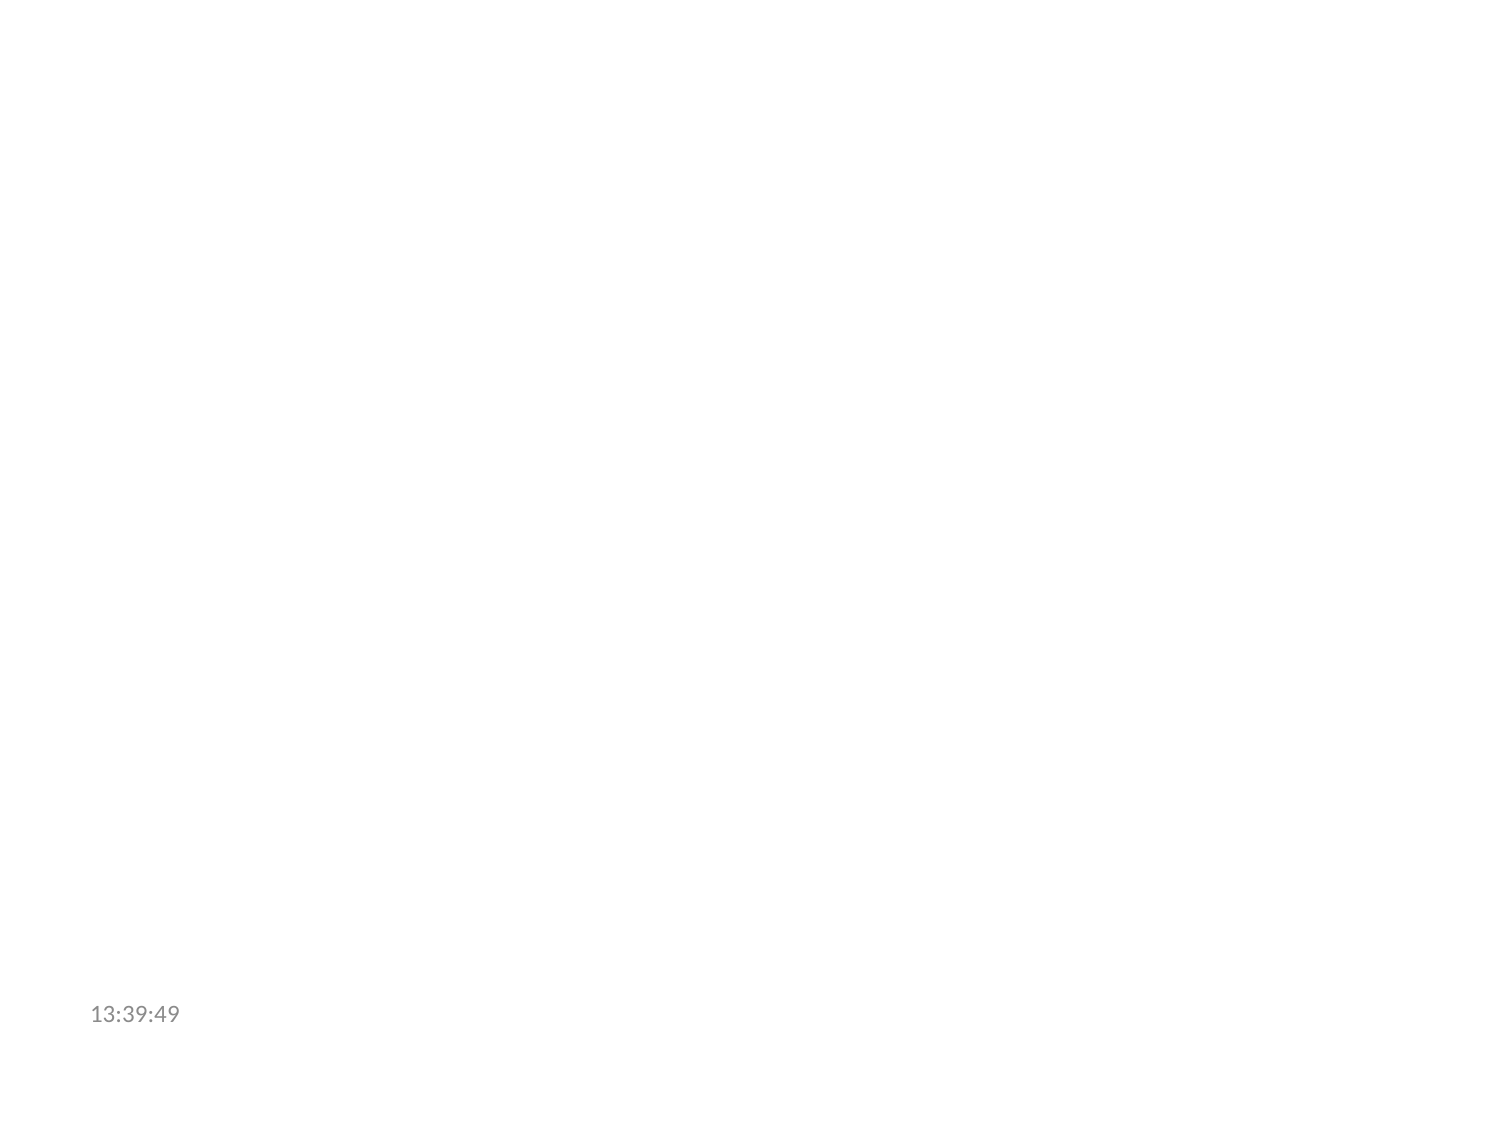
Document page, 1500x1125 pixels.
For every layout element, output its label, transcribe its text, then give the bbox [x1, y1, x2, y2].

text_box 15:35:09 [75, 982, 425, 1043]
